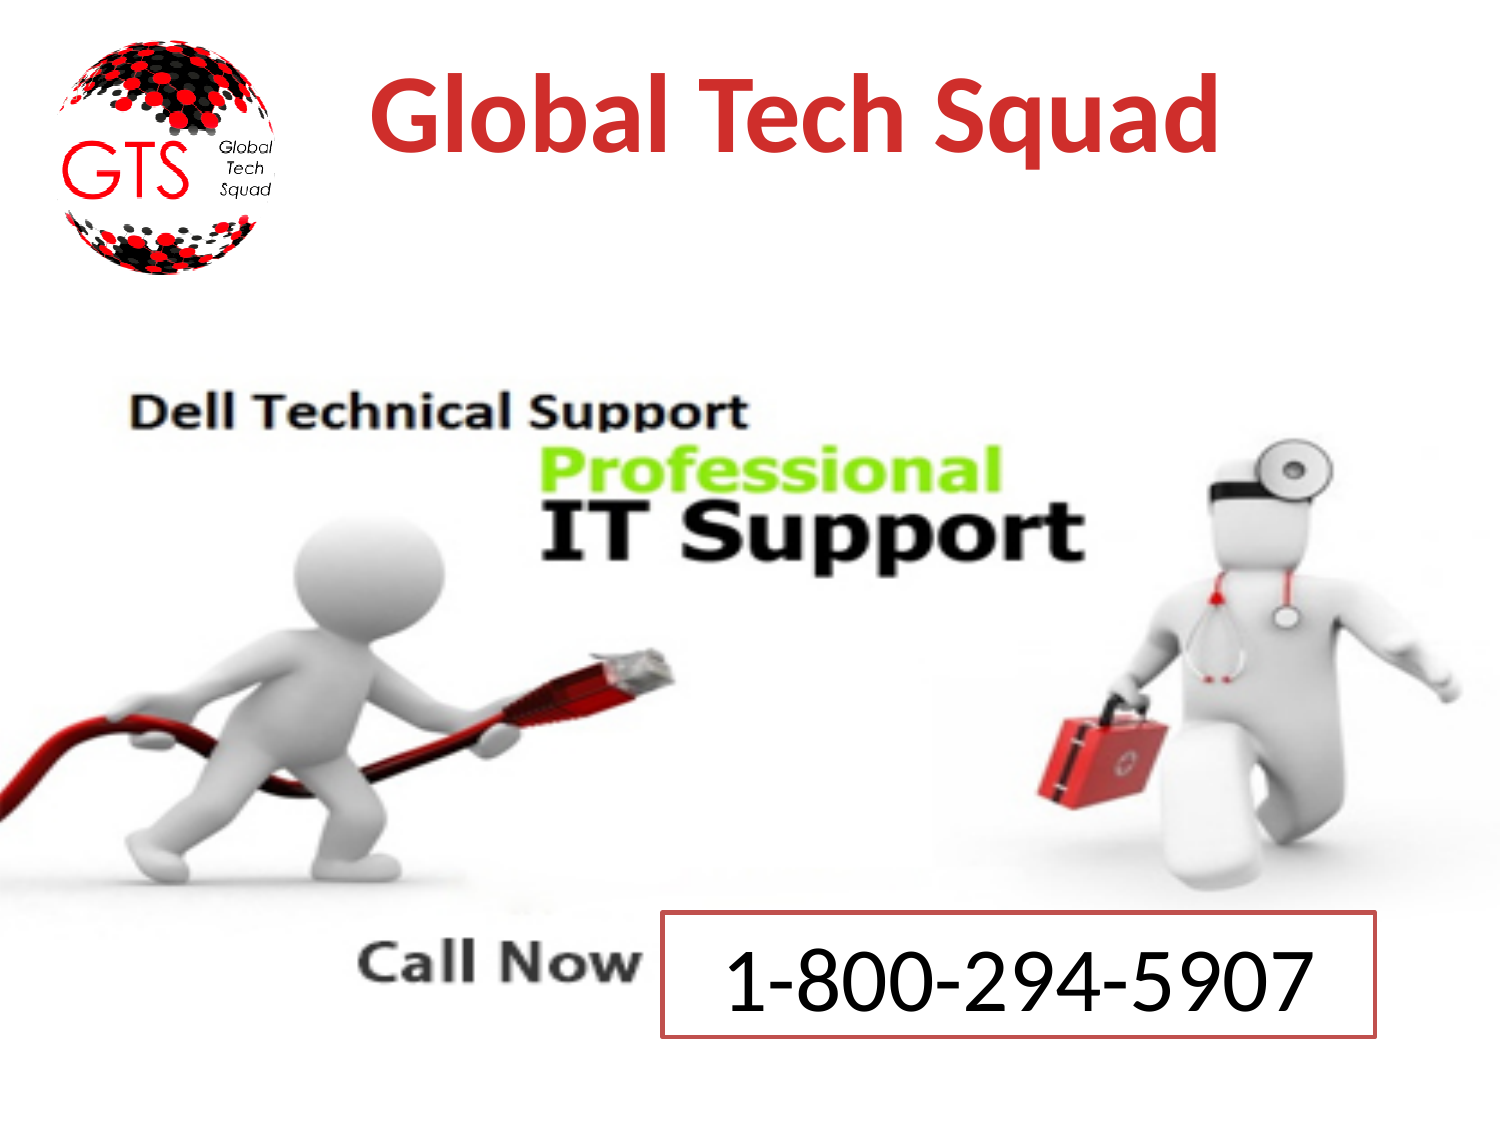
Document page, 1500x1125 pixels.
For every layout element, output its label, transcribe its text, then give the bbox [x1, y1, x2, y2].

picture [0, 40, 1500, 1125]
text_box Global Tech Squad [354, 32, 1239, 148]
